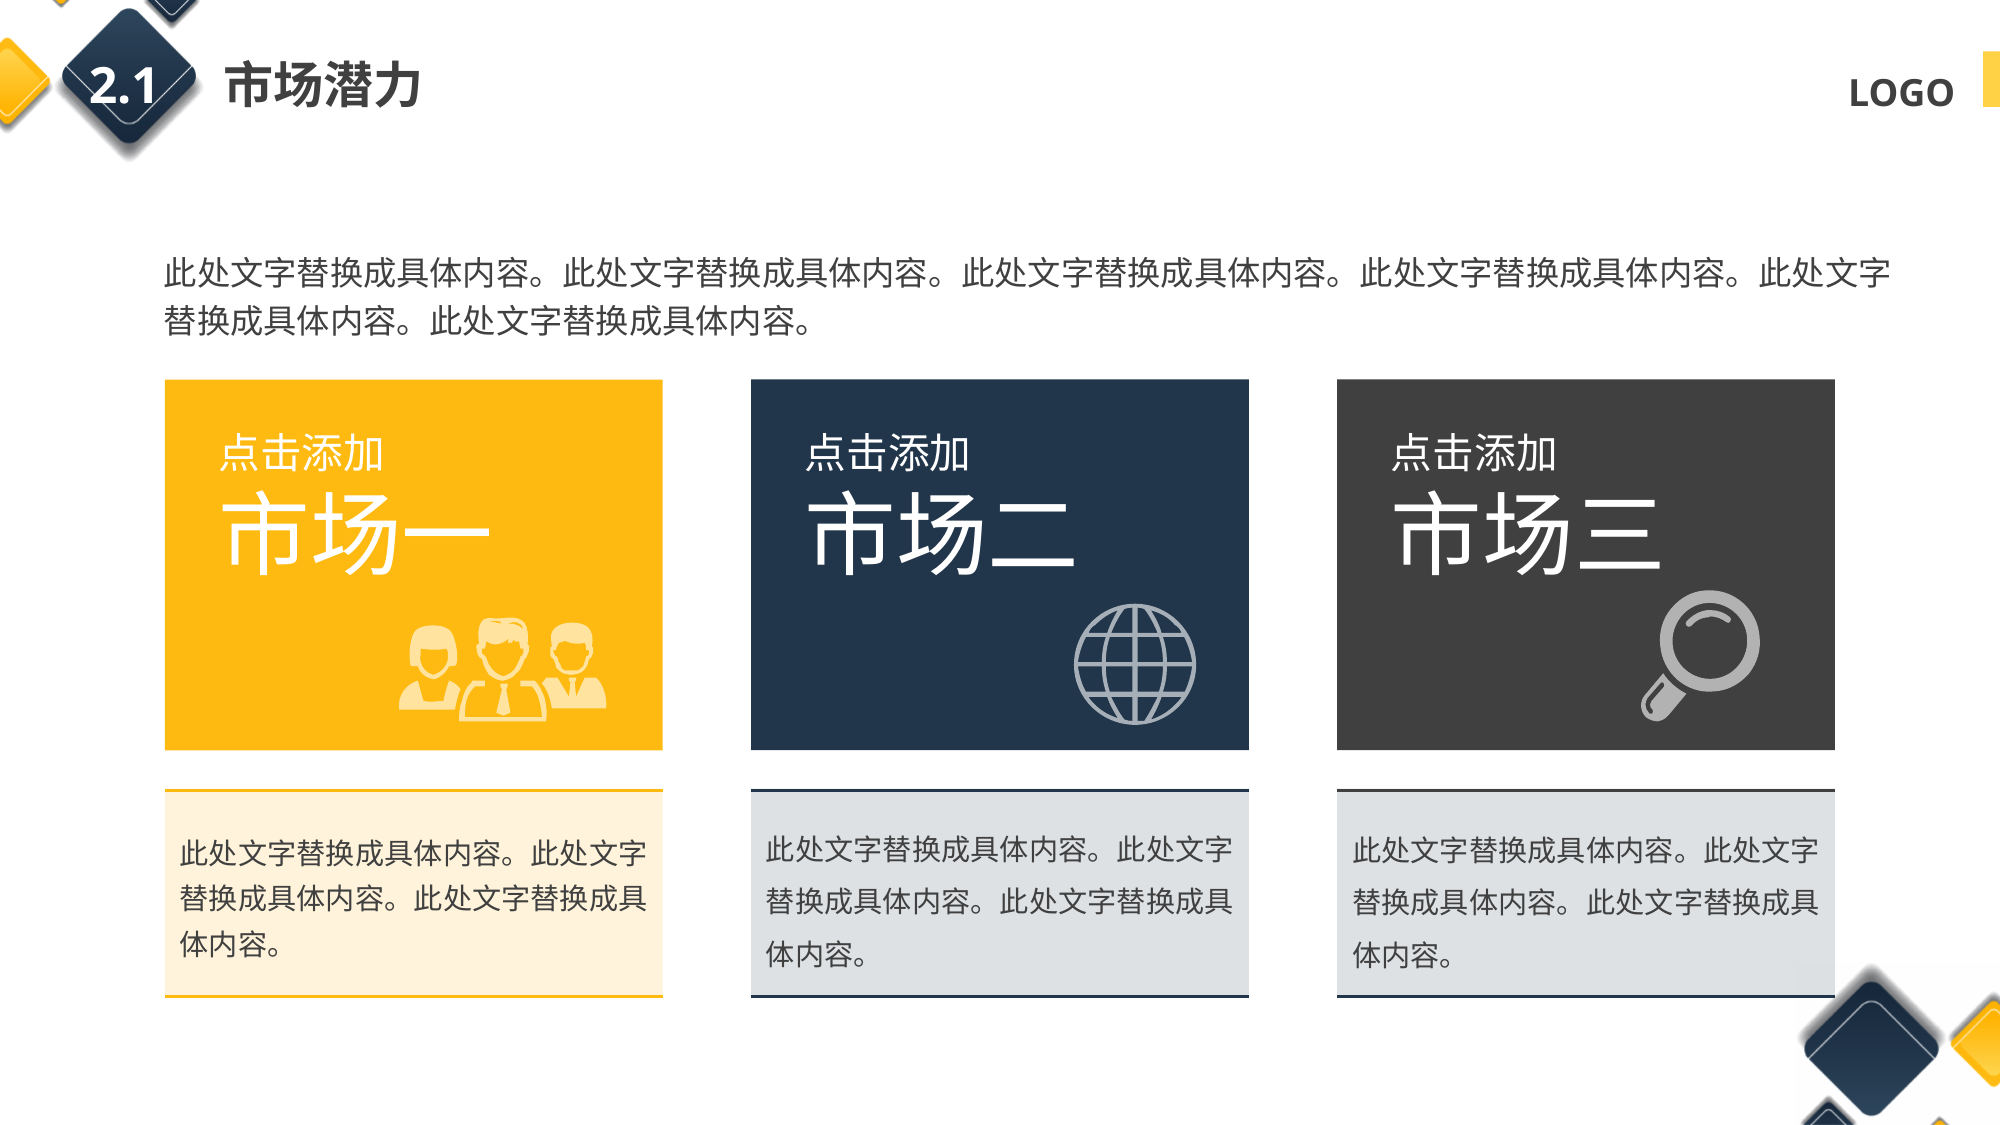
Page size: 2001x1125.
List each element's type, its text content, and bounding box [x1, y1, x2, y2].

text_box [1337, 379, 1835, 998]
picture [0, 0, 205, 163]
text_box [164, 379, 663, 998]
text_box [751, 379, 1249, 998]
text_box 此处文字替换成具体内容。此处文字替换成具体内容。此处文字替换成具体内容。此处文字替换成具体内容。此处文字替换成具体内容。此处文字替换成具体内容。 [149, 236, 1939, 348]
text_box 2.1 市场潜力 [88, 34, 425, 121]
picture [1796, 963, 2000, 1125]
